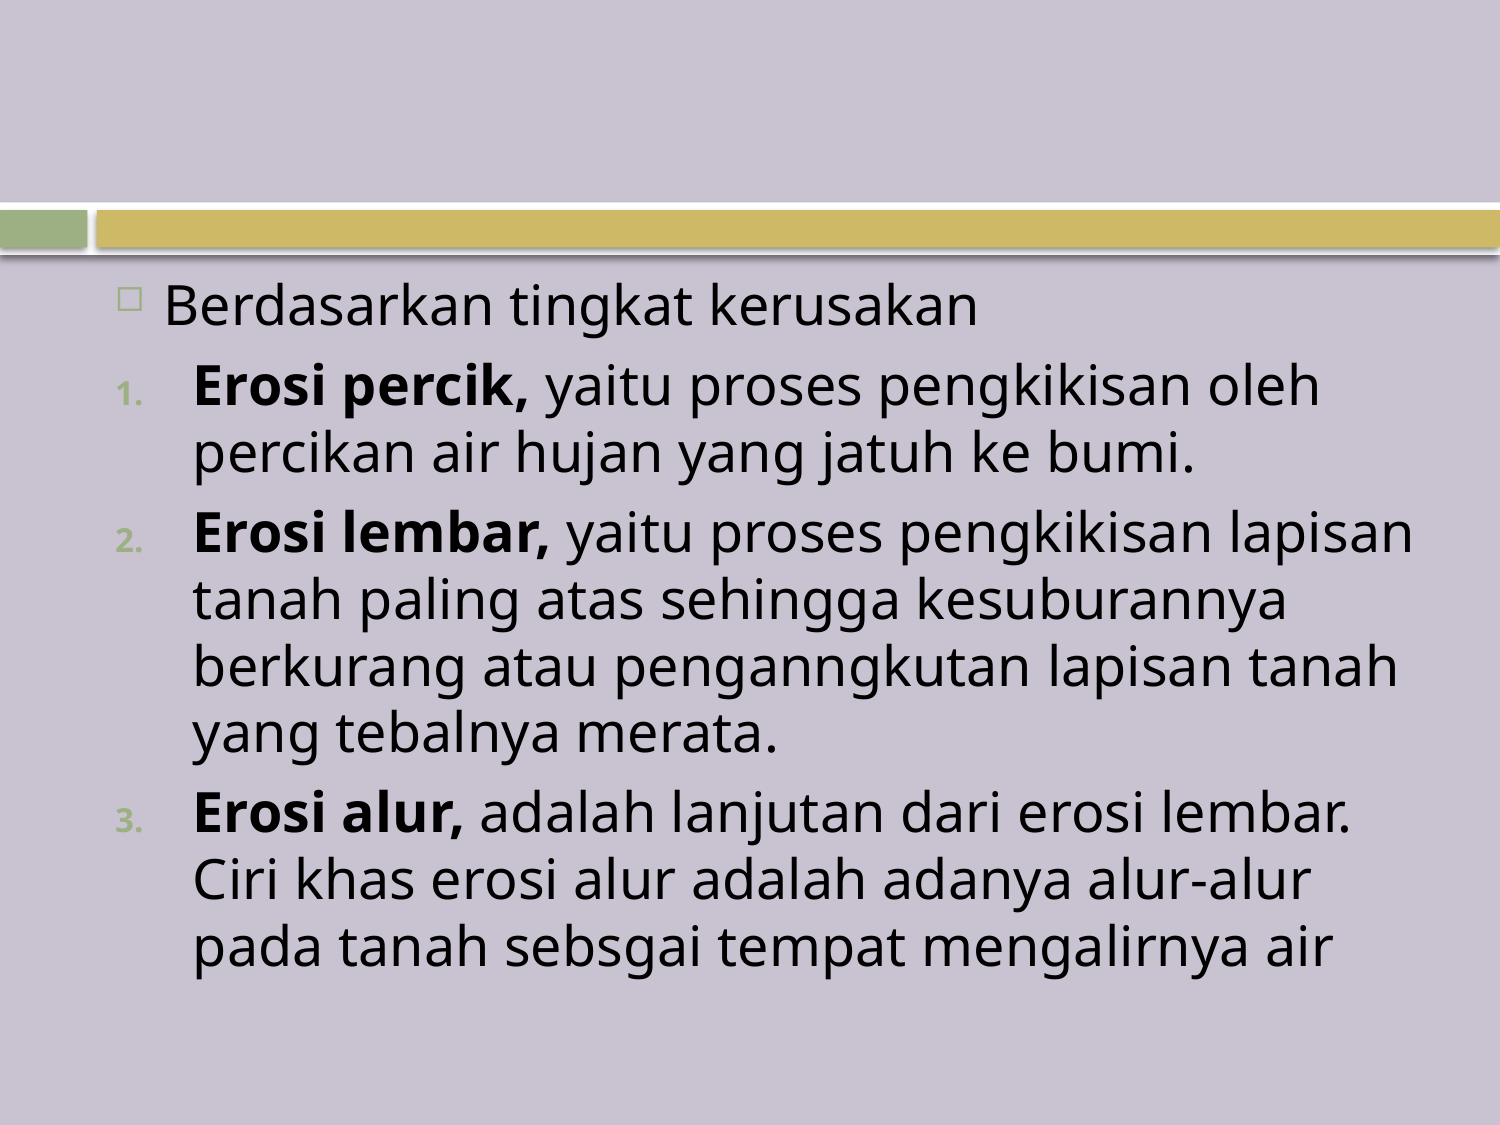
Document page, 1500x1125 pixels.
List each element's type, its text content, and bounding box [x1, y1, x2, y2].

list Berdasarkan tingkat kerusakan Erosi percik, yaitu proses pengkikisan oleh percikan air hujan yang jatuh ke bumi. Erosi lembar, yaitu proses pengkikisan lapisan tanah paling atas sehingga kesuburannya berkurang atau penganngkutan lapisan tanah yang tebalnya merata. Erosi alur, adalah lanjutan dari erosi lembar. Ciri khas erosi alur adalah adanya alur-alur pada tanah sebsgai tempat mengalirnya air [100, 262, 1438, 1000]
